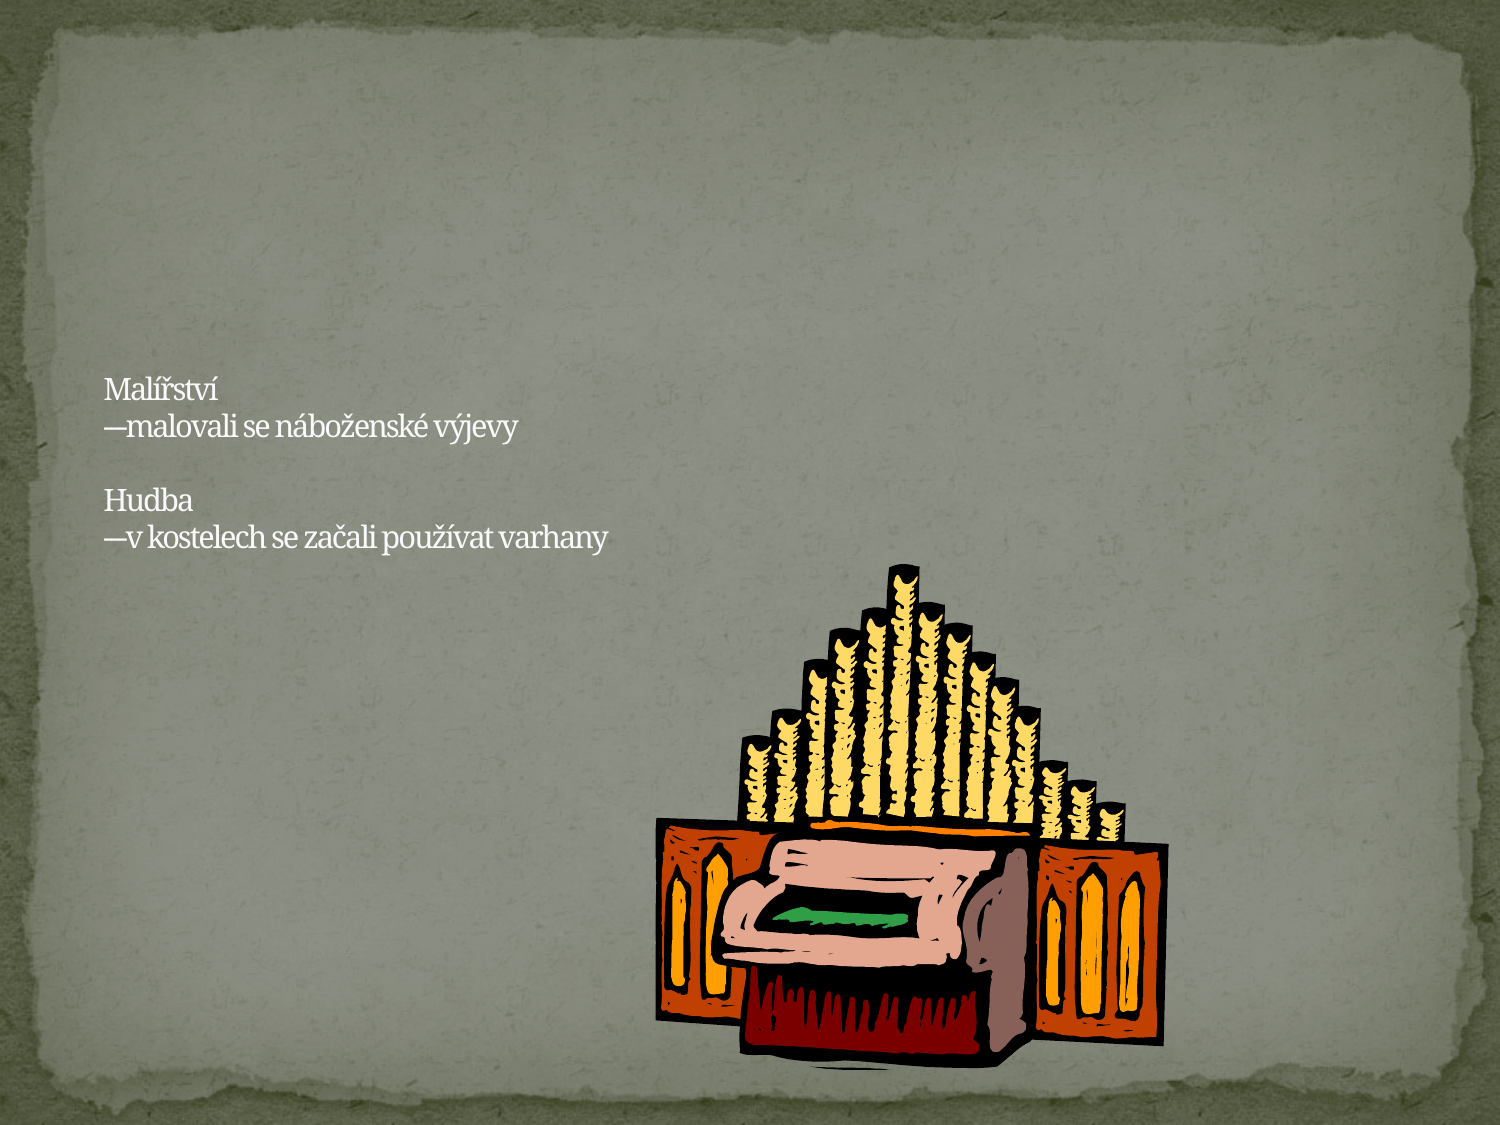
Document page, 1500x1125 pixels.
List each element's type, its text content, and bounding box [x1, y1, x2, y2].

picture [655, 552, 1175, 1070]
title Malířství ---malovali se náboženské výjevy Hudba ---v kostelech se začali používat varhany [88, 361, 1439, 562]
